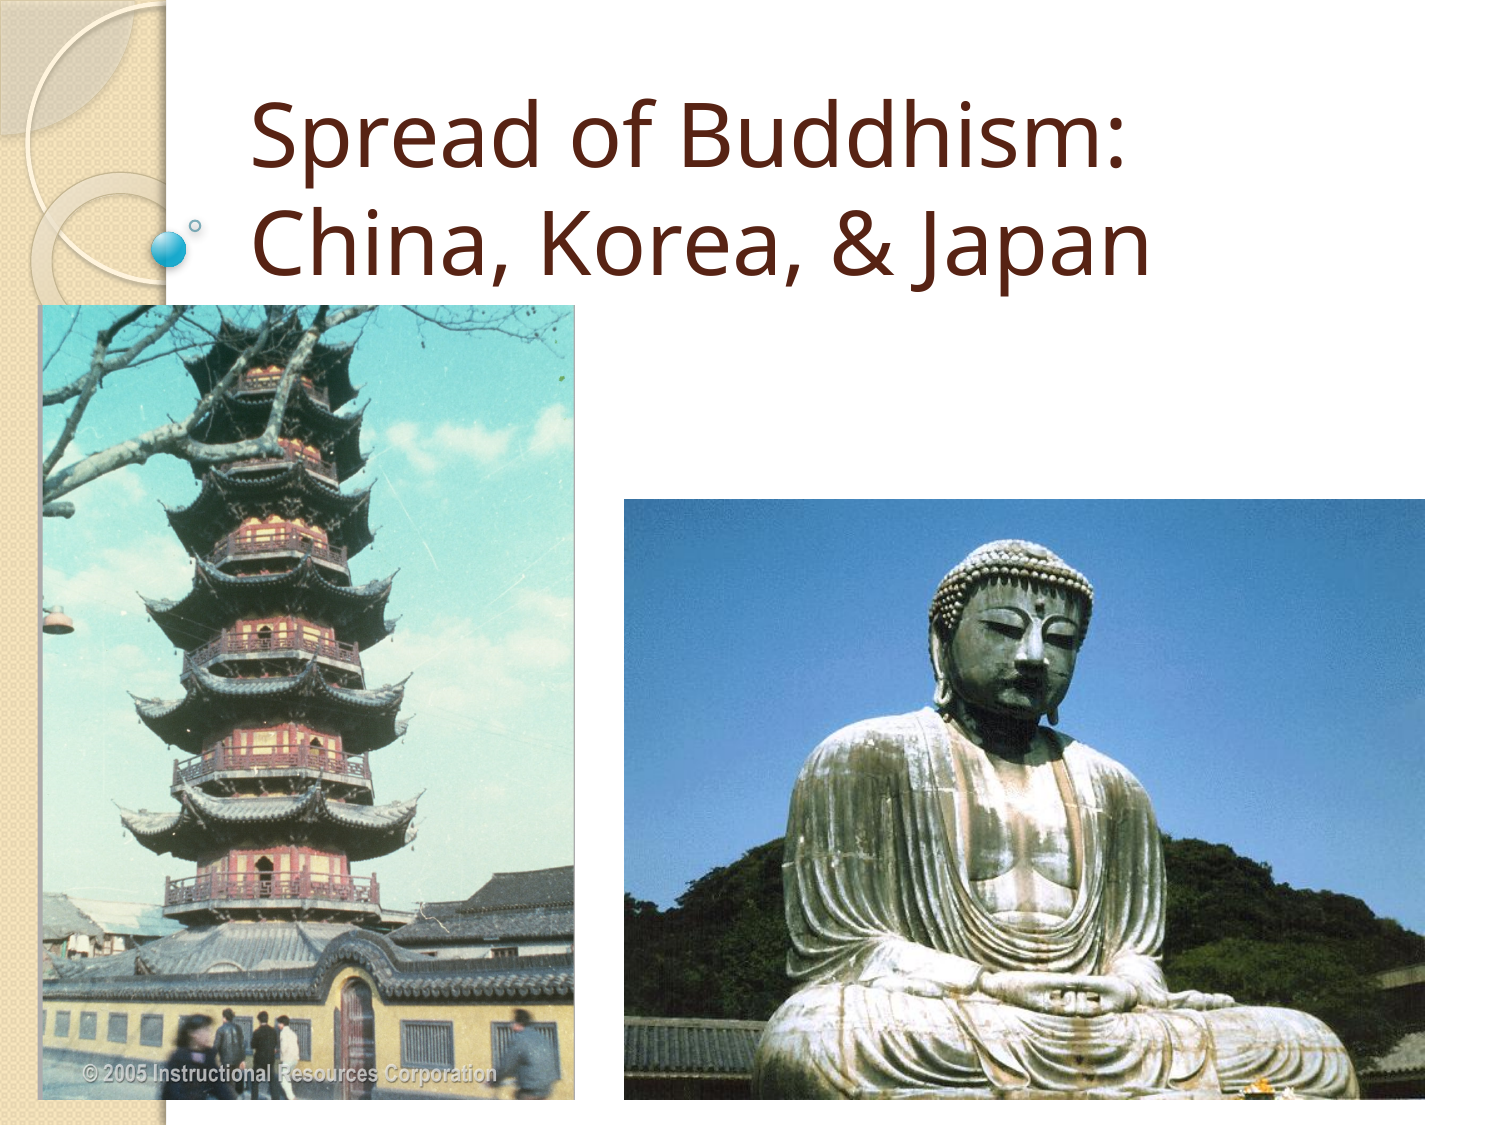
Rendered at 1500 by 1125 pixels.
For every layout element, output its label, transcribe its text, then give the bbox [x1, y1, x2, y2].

title Spread of Buddhism: China, Korea, & Japan [234, 59, 1450, 301]
picture [624, 499, 1426, 1101]
picture [37, 305, 576, 1101]
